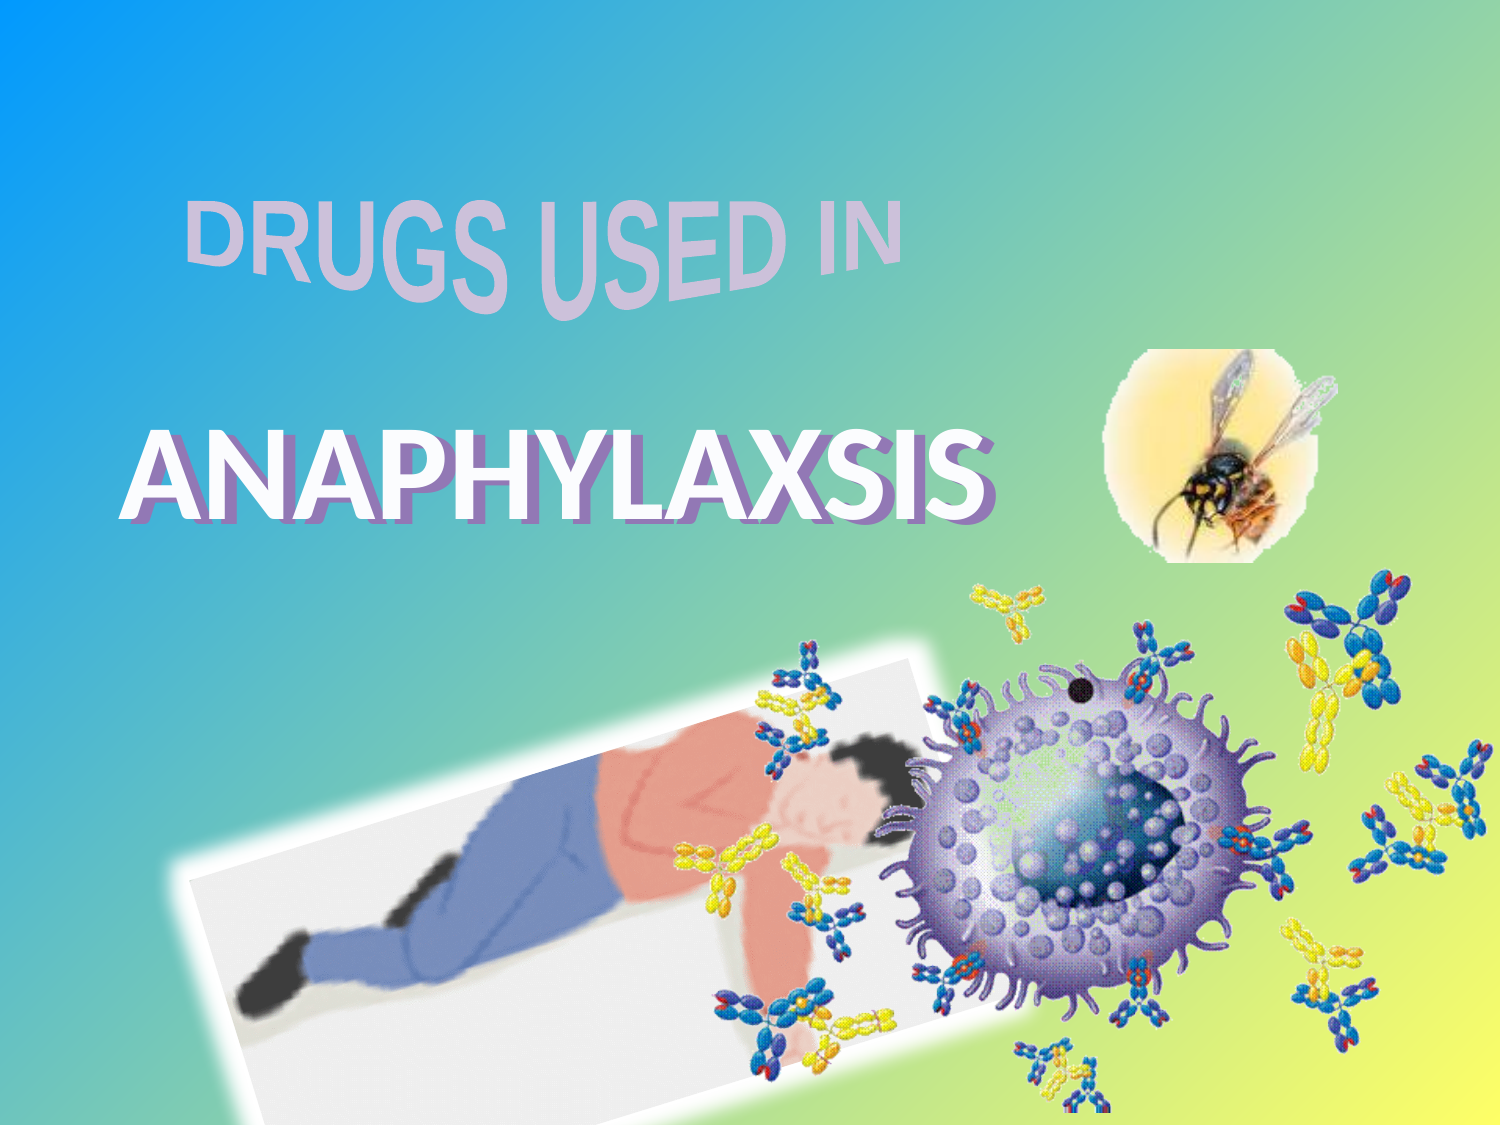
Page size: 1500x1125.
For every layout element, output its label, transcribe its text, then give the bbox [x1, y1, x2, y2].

text_box ANAPHYLAXSIS [115, 555, 1017, 560]
text_box ANAPHYLAXSIS [103, 375, 1036, 555]
picture [224, 349, 1500, 1116]
